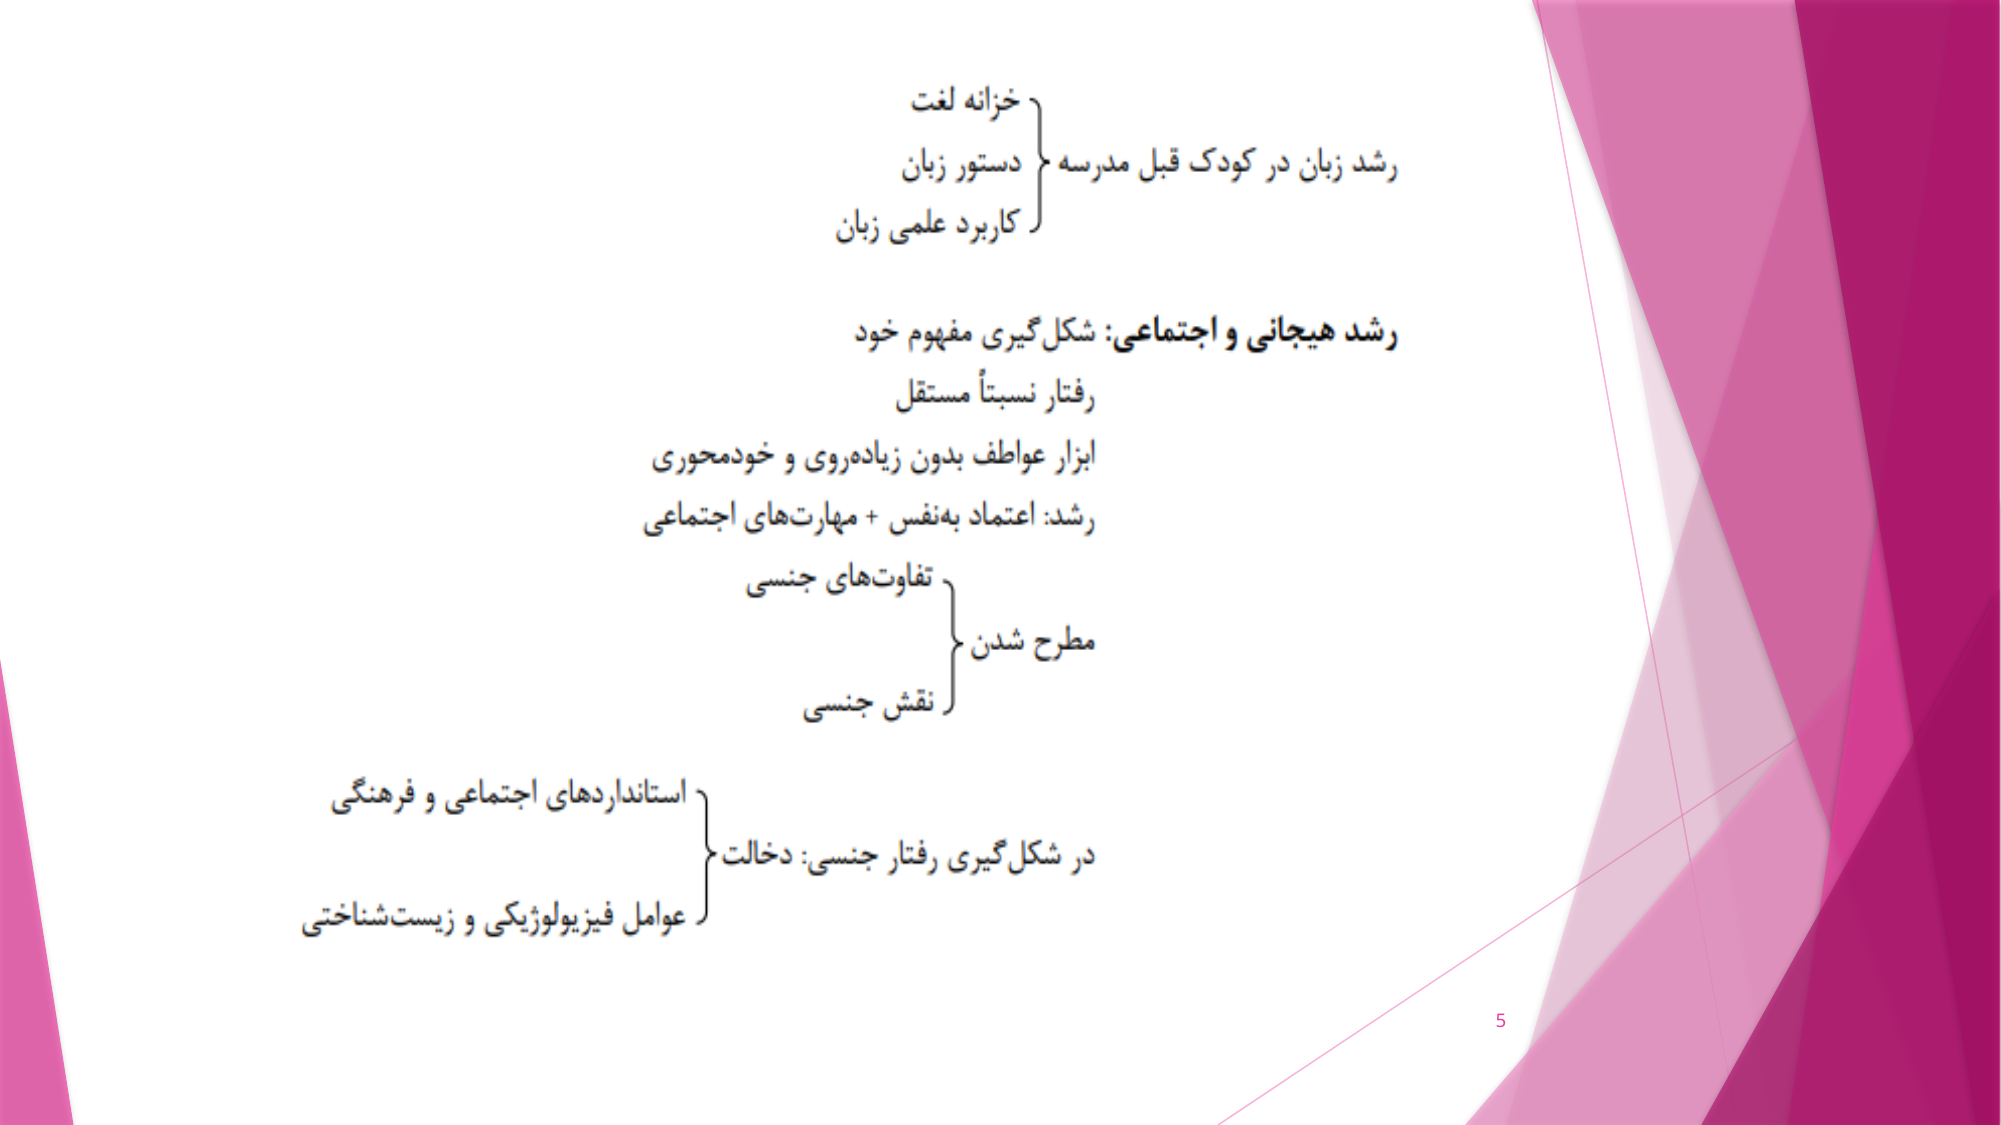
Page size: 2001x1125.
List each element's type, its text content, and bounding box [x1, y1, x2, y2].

slide_number 5 [1409, 991, 1522, 1051]
picture [279, 39, 1451, 968]
